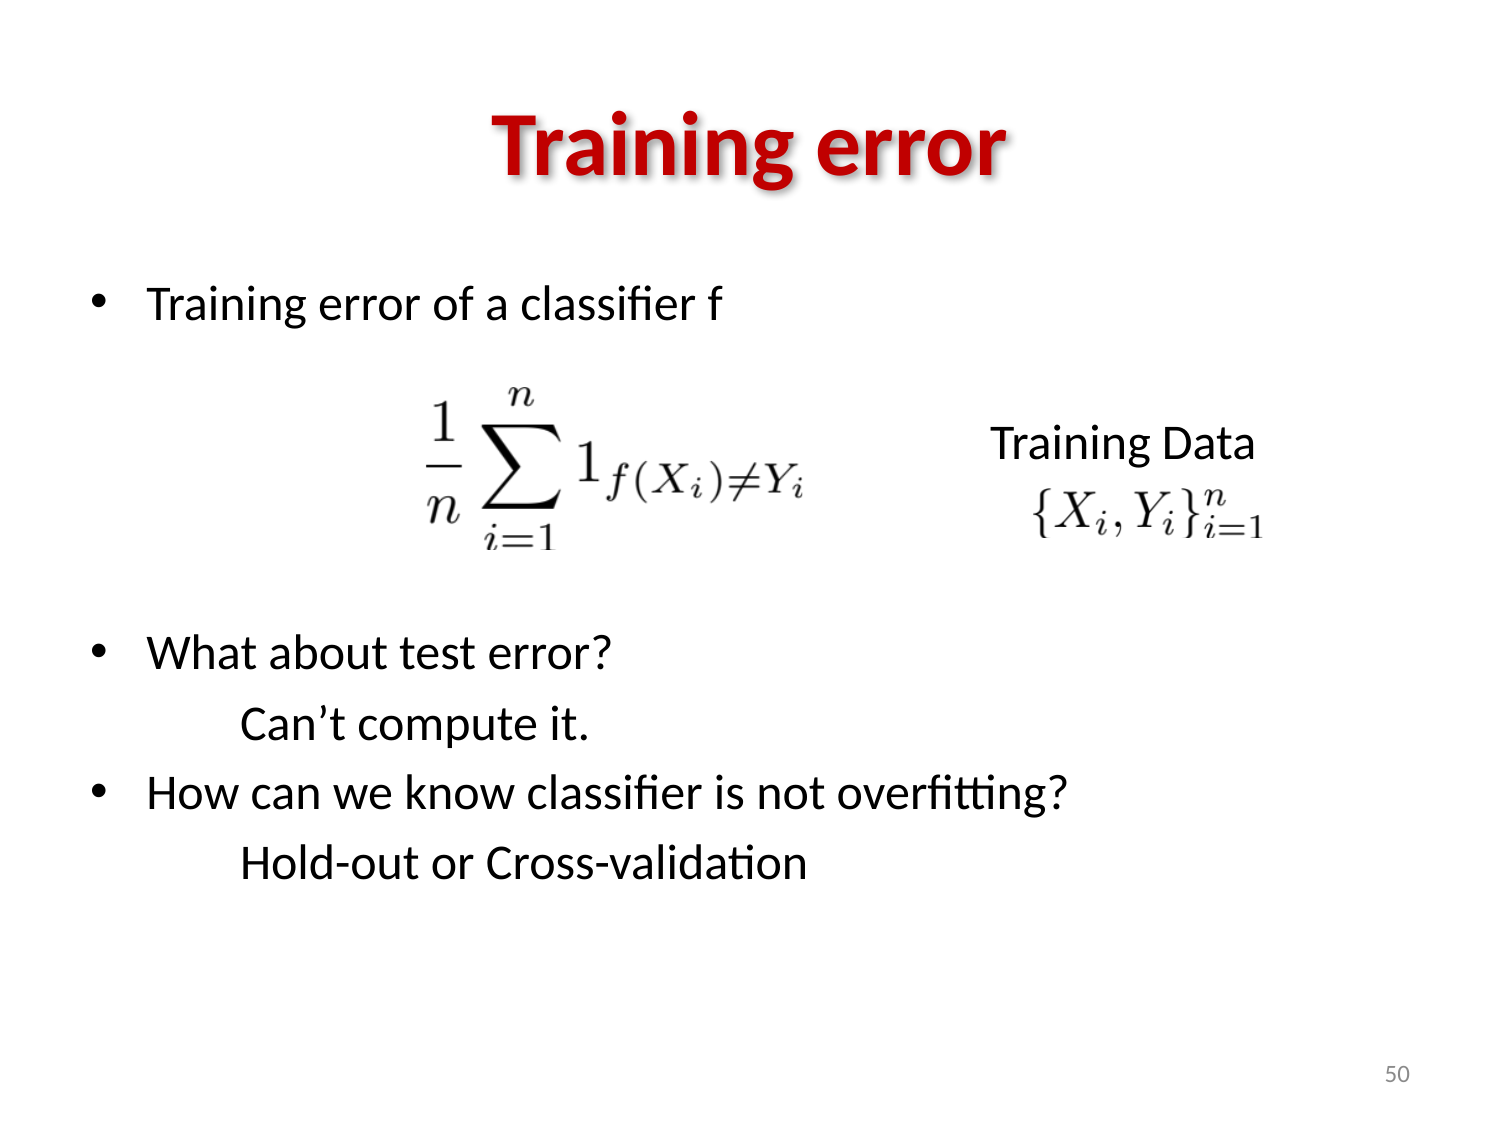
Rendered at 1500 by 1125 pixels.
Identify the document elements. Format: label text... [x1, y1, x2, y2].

picture [1032, 487, 1263, 538]
list Training error of a classifier f Training Data What about test error? Can’t compute it. How can we know classifier is not overfitting? Hold-out or Cross-validation [75, 262, 1425, 1005]
title Training error [75, 45, 1425, 233]
picture [424, 387, 803, 551]
slide_number 50 [1074, 1042, 1425, 1103]
